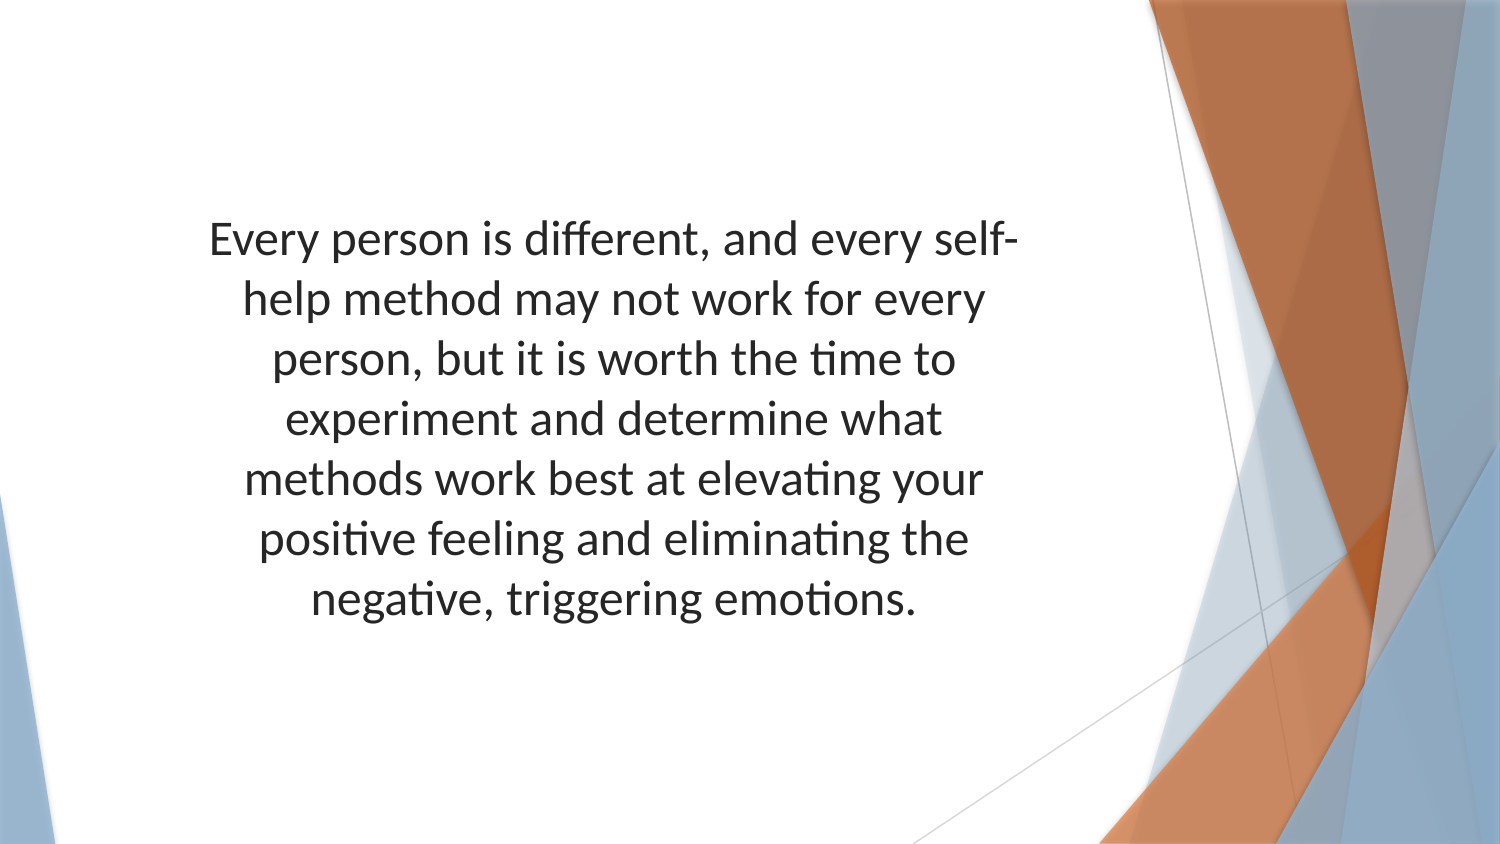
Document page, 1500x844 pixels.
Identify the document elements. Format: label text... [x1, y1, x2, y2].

list Every person is different, and every self-help method may not work for every person, but it is worth the time to experiment and determine what methods work best at elevating your positive feeling and eliminating the negative, triggering emotions. [183, 197, 1046, 670]
